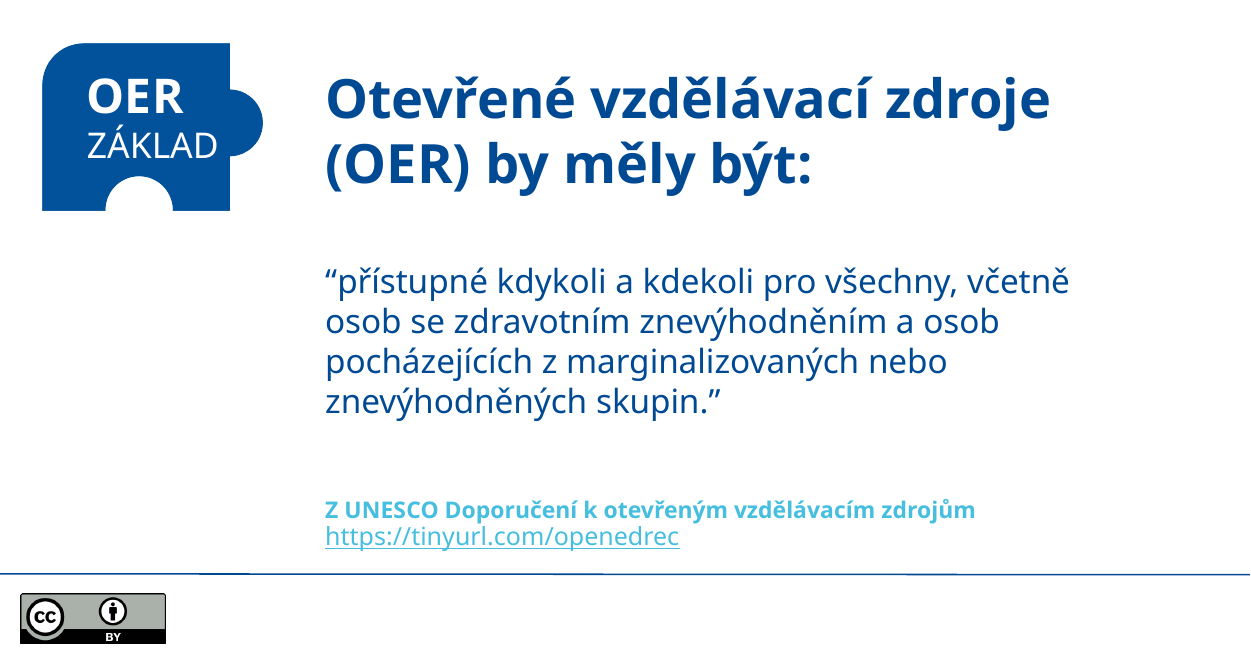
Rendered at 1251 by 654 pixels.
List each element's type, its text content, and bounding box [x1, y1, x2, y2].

picture [20, 592, 166, 645]
text_box “přístupné kdykoli a kdekoli pro všechny, včetně osob se zdravotním znevýhodněním a osob pocházejících z marginalizovaných nebo znevýhodněných skupin.” [312, 247, 1129, 433]
text_box https://tinyurl.com/openedrec [312, 508, 765, 567]
picture [41, 43, 263, 212]
text_box [0, 582, 1250, 654]
text_box OER ZÁKLAD [266, 50, 410, 181]
text_box Otevřené vzdělávací zdroje (OER) by měly být: [312, 52, 1158, 207]
text_box Z UNESCO Doporučení k otevřeným vzdělávacím zdrojům [312, 482, 1250, 535]
